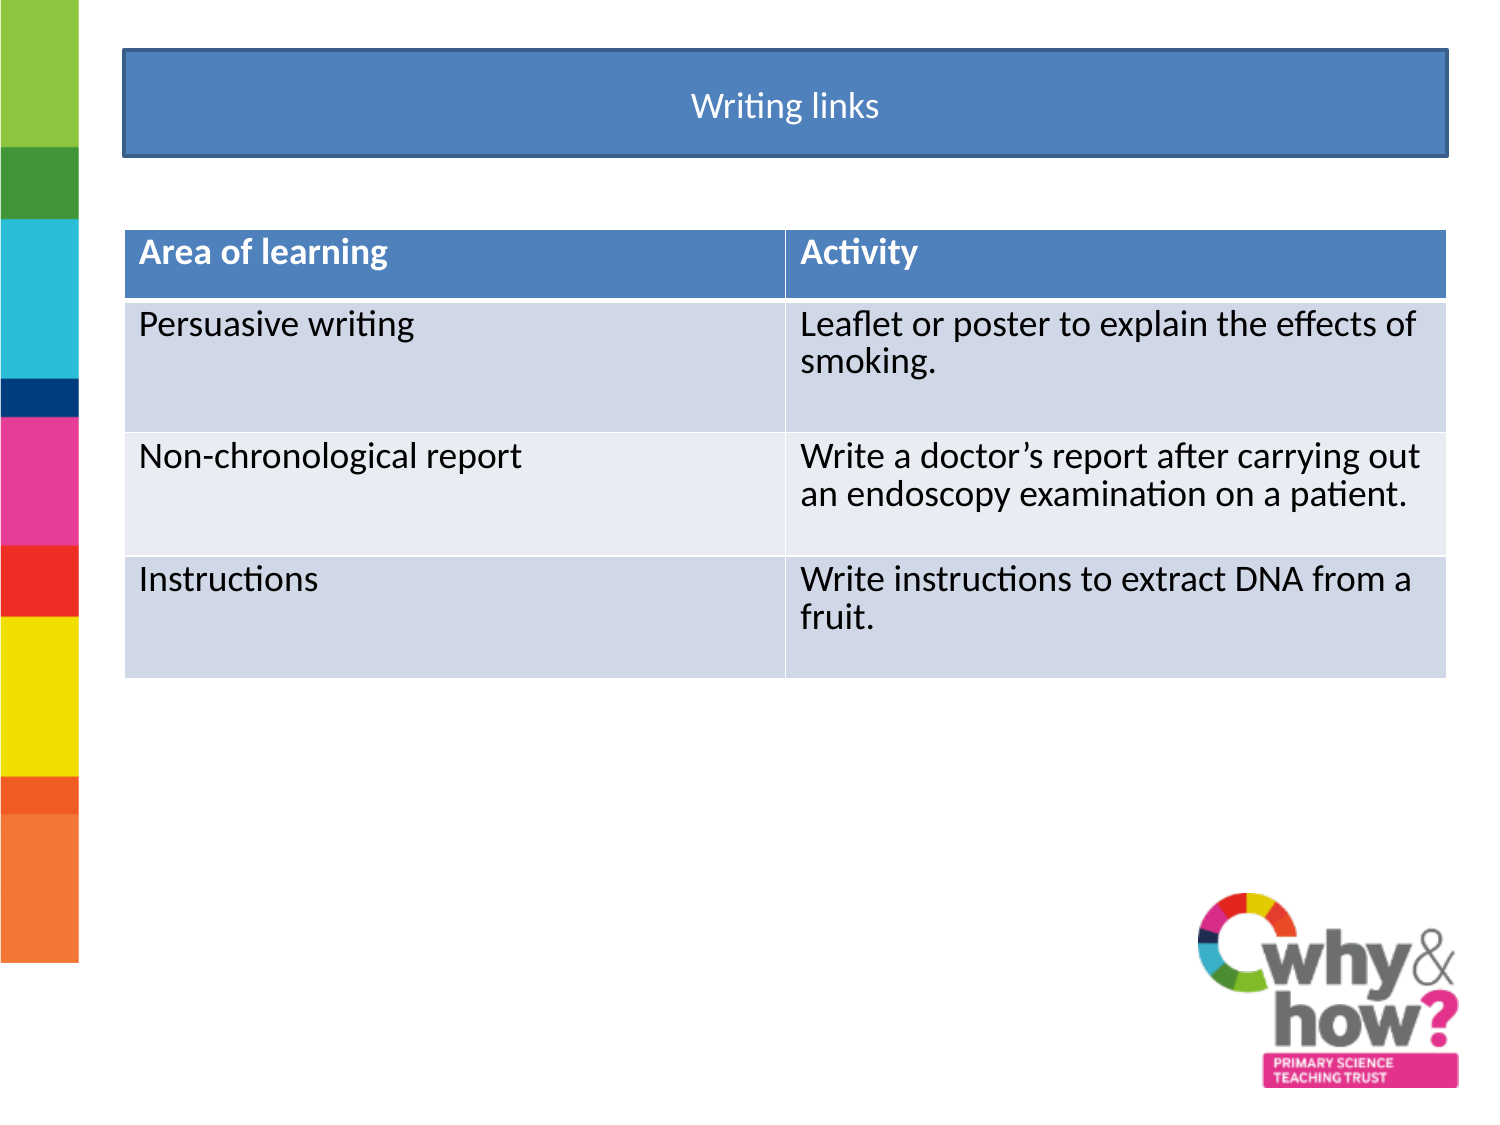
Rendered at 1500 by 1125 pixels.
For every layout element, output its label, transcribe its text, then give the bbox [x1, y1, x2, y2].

table_cell Write instructions to extract DNA from a fruit. [786, 557, 1446, 678]
table_header Activity [786, 230, 1446, 298]
table_cell Non-chronological report [125, 433, 785, 555]
table_cell Leaflet or poster to explain the effects of smoking. [786, 303, 1446, 432]
picture [1198, 893, 1459, 1088]
table_cell Instructions [125, 557, 785, 678]
table_cell Write a doctor’s report after carrying out an endoscopy examination on a patient. [786, 433, 1446, 555]
picture [1, 0, 78, 962]
table_header Area of learning [125, 230, 785, 298]
text_box Writing links [122, 48, 1449, 158]
table_cell Persuasive writing [125, 303, 785, 432]
